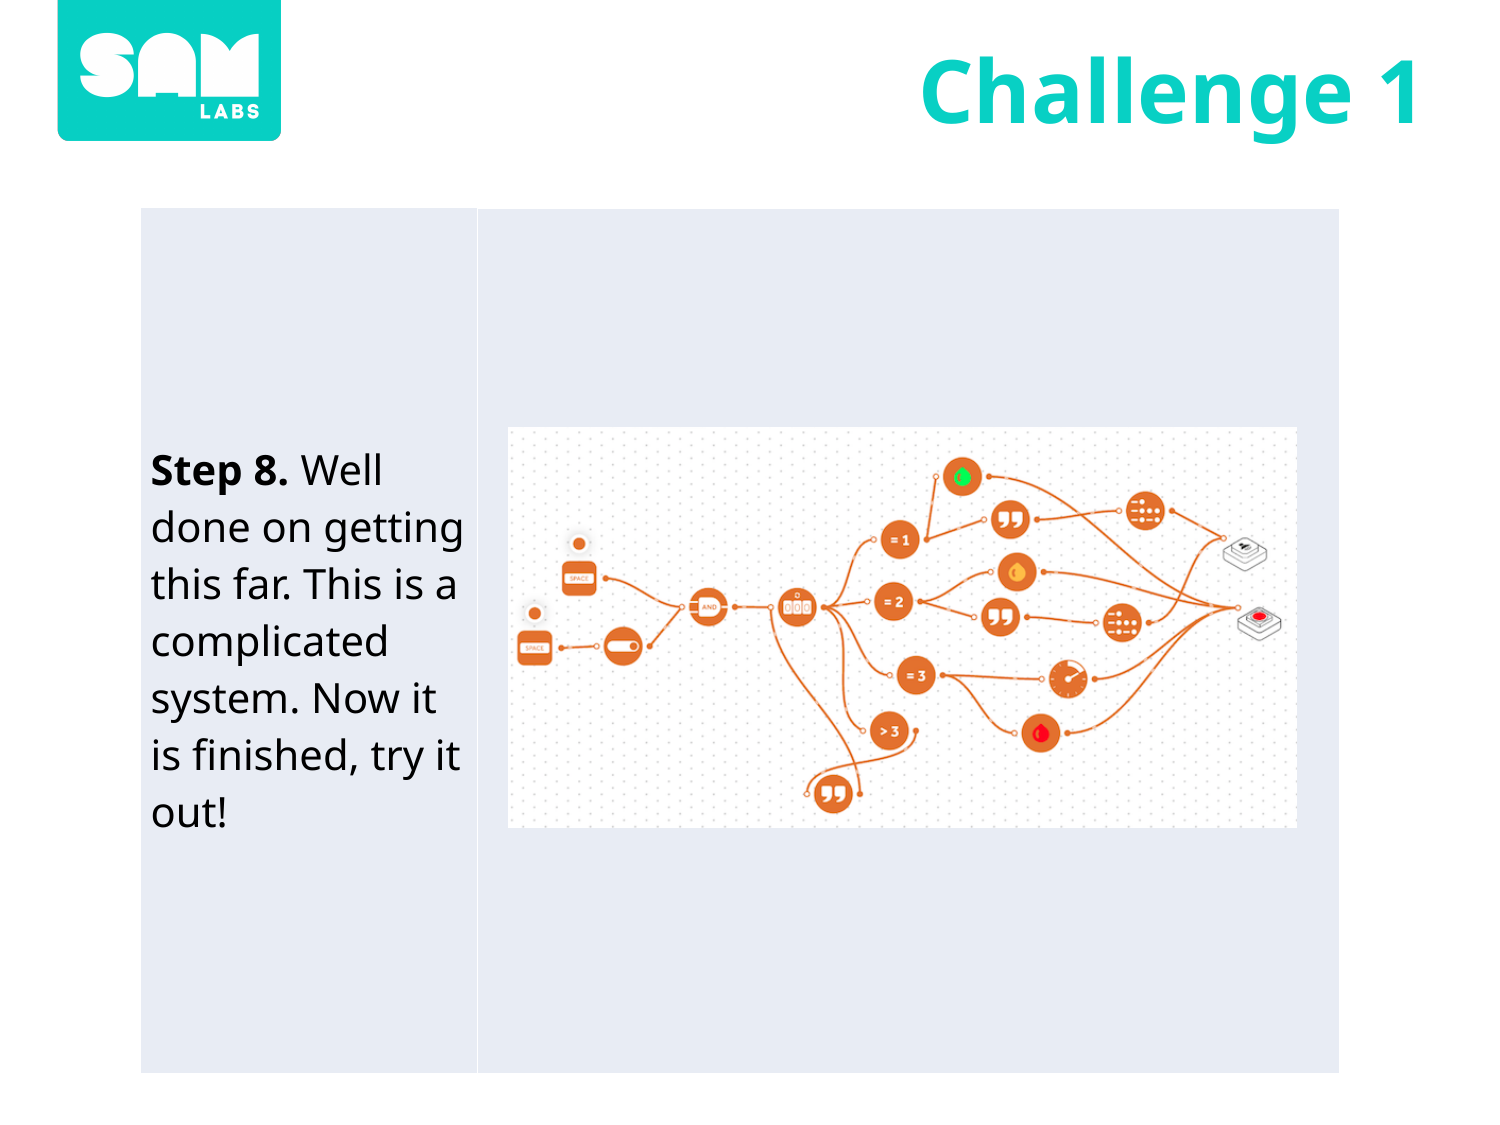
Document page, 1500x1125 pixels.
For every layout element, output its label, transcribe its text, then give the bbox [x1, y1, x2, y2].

table_header [478, 209, 1339, 1073]
text_box Challenge 1 [286, 39, 1427, 142]
picture [0, 0, 281, 142]
picture [507, 427, 1298, 829]
table_header Step 8. Well done on getting this far. This is a complicated system. Now it is finished, try it out! [141, 208, 477, 1073]
